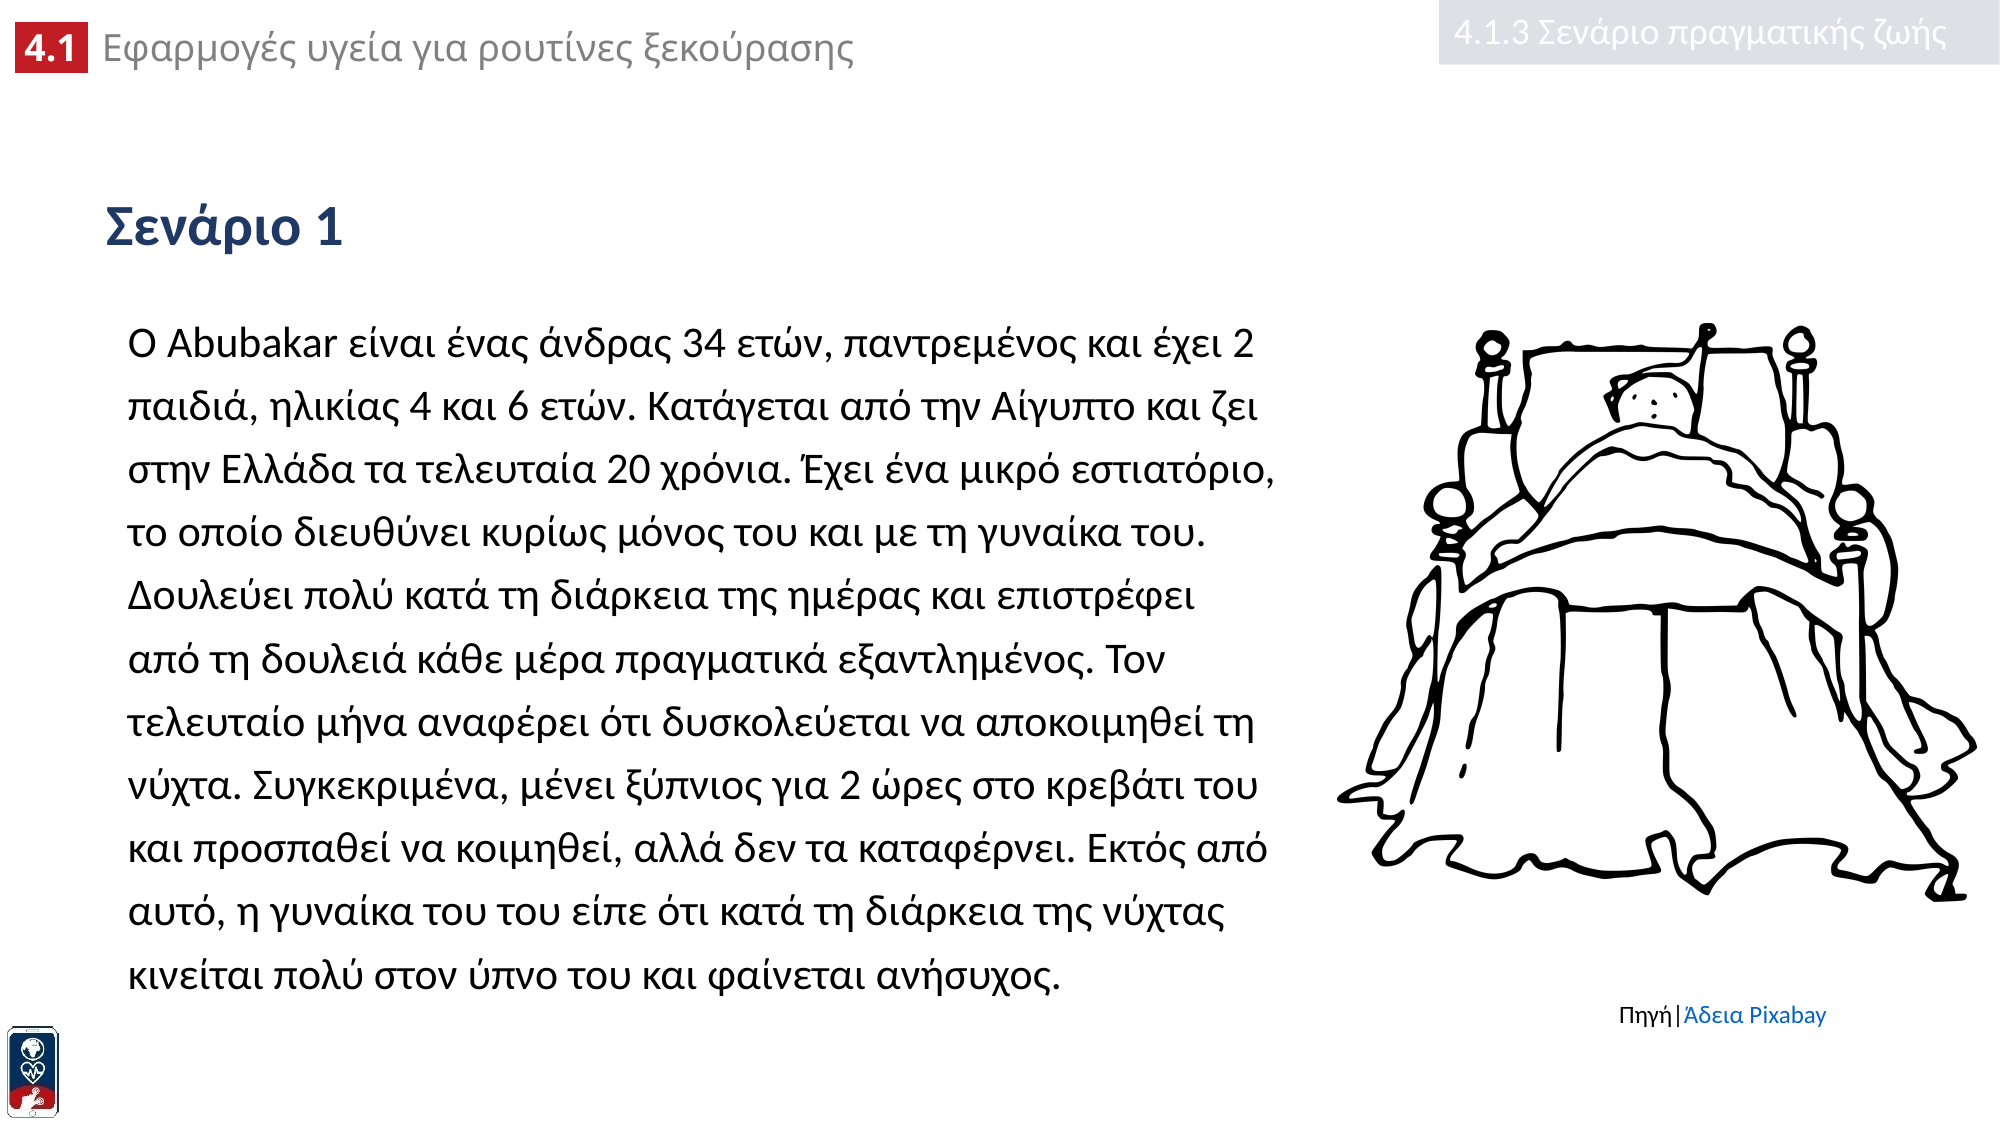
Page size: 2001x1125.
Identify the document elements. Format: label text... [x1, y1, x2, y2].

text_box Πηγή|Άδεια Pixabay [1604, 991, 2000, 1036]
picture [1337, 323, 1977, 902]
title Σενάριο 1 [91, 177, 1961, 276]
text_box 4.1.3 Σενάριο πραγματικής ζωής [1438, 0, 2000, 65]
list Ο Abubakar είναι ένας άνδρας 34 ετών, παντρεμένος και έχει 2 παιδιά, ηλικίας 4 και 6 ετών. Κατάγεται από την Αίγυπτο και ζει στην Ελλάδα τα τελευταία 20 χρόνια. Έχει ένα μικρό εστιατόριο, το οποίο διευθύνει κυρίως μόνος του και με τη γυναίκα του. Δουλεύει πολύ κατά τη διάρκεια της ημέρας και επιστρέφει από τη δουλειά κάθε μέρα πραγματικά εξαντλημένος. Τον τελευταίο μήνα αναφέρει ότι δυσκολεύεται να αποκοιμηθεί τη νύχτα. Συγκεκριμένα, μένει ξύπνιος για 2 ώρες στο κρεβάτι του και προσπαθεί να κοιμηθεί, αλλά δεν τα καταφέρνει. Εκτός από αυτό, η γυναίκα του του είπε ότι κατά τη διάρκεια της νύχτας κινείται πολύ στον ύπνο του και φαίνεται ανήσυχος. [112, 295, 1293, 1037]
picture [7, 1026, 59, 1118]
